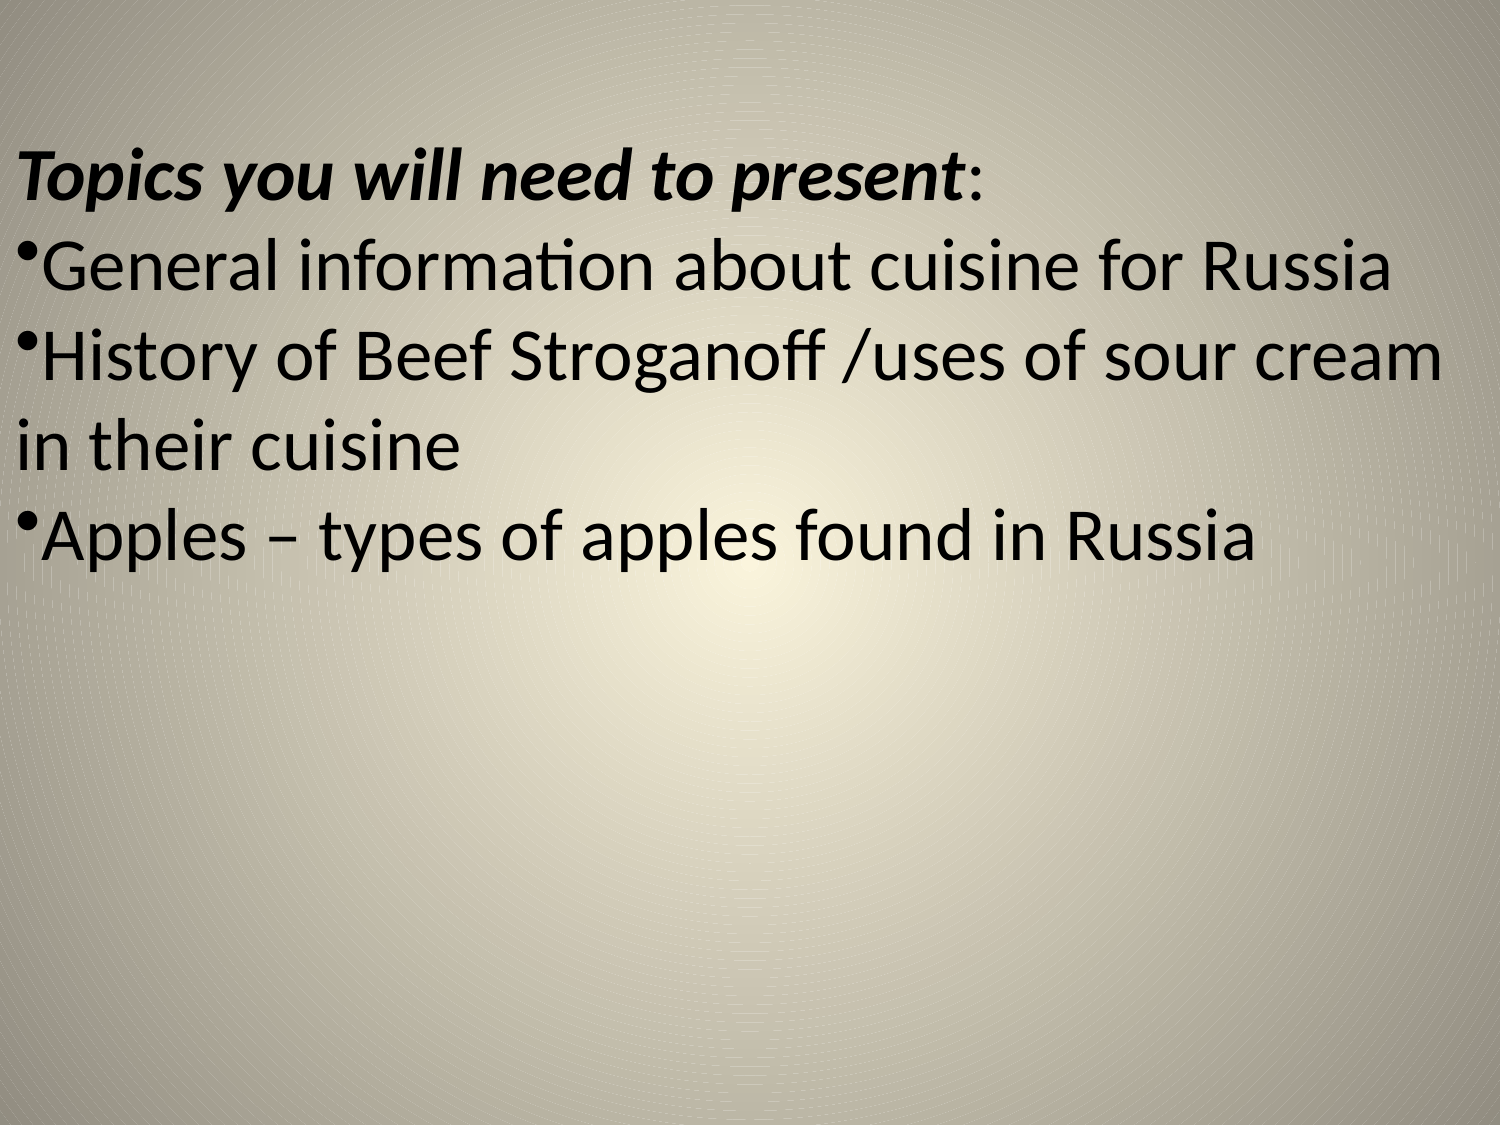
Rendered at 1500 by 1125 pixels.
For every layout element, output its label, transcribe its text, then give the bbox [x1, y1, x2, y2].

text_box Topics you will need to present: General information about cuisine for Russia History of Beef Stroganoff /uses of sour cream in their cuisine Apples – types of apples found in Russia [0, 117, 1500, 583]
